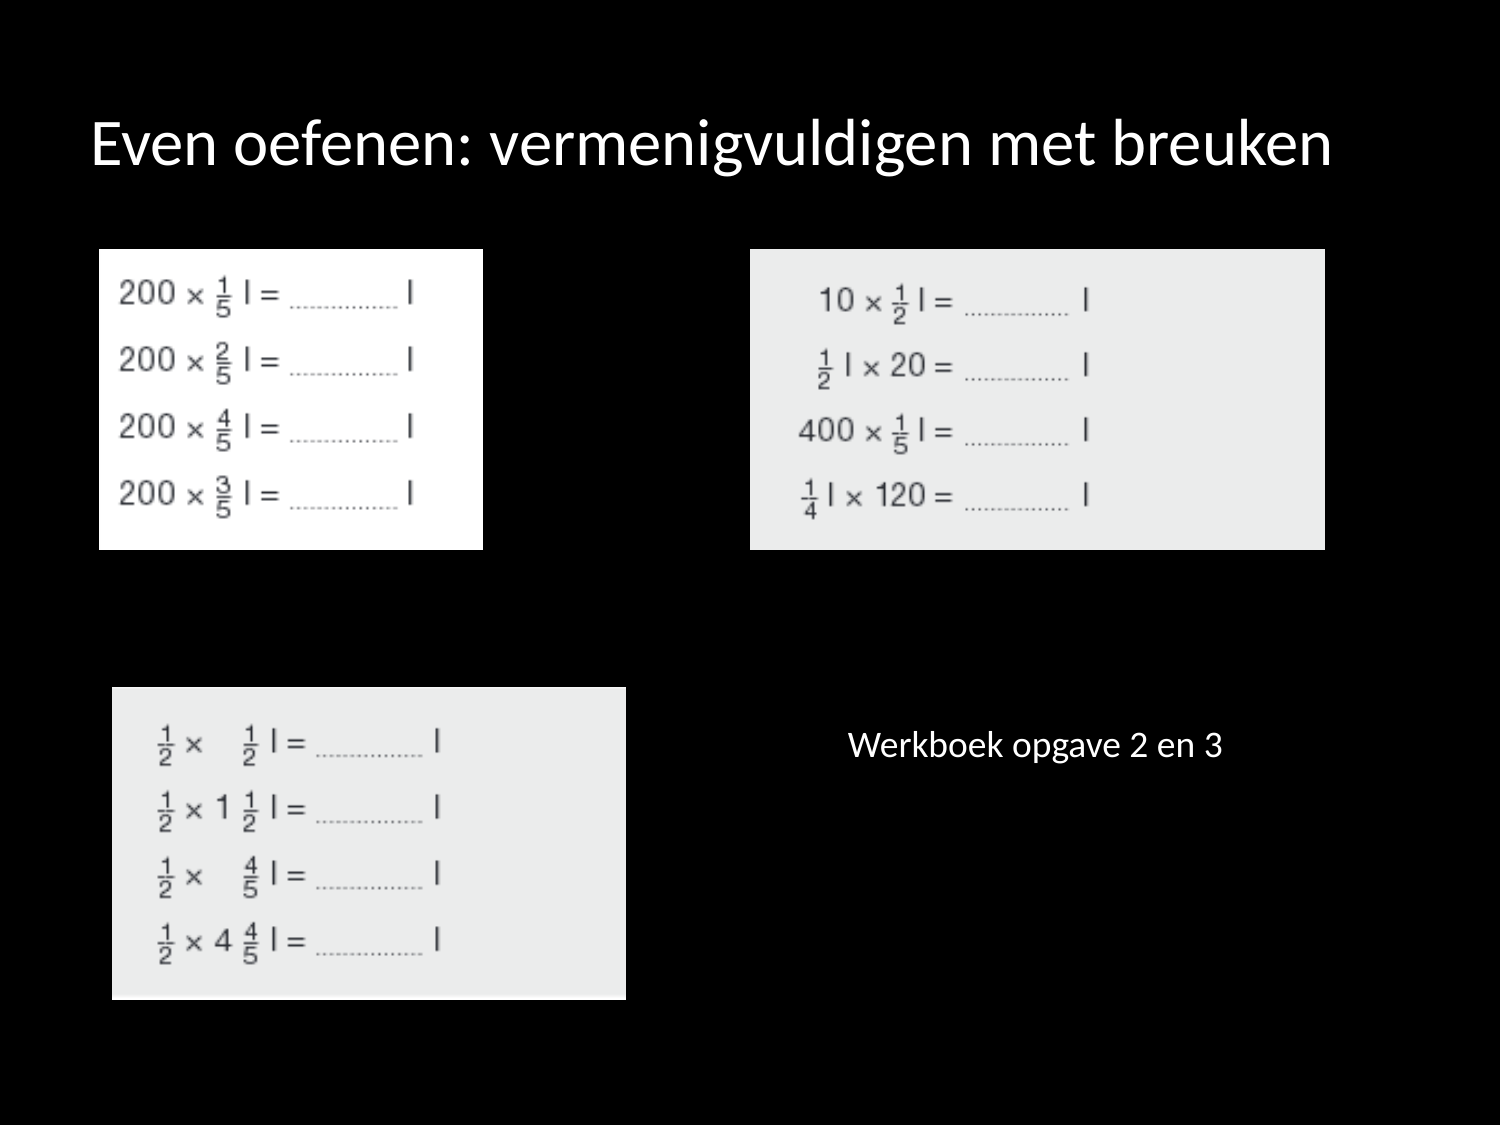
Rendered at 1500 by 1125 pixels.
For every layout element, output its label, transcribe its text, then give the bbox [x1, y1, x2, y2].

picture [99, 249, 483, 551]
title Even oefenen: vermenigvuldigen met breuken [75, 45, 1425, 233]
text_box Werkboek opgave 2 en 3 [833, 712, 1239, 773]
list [749, 249, 1325, 551]
picture [112, 687, 626, 1001]
